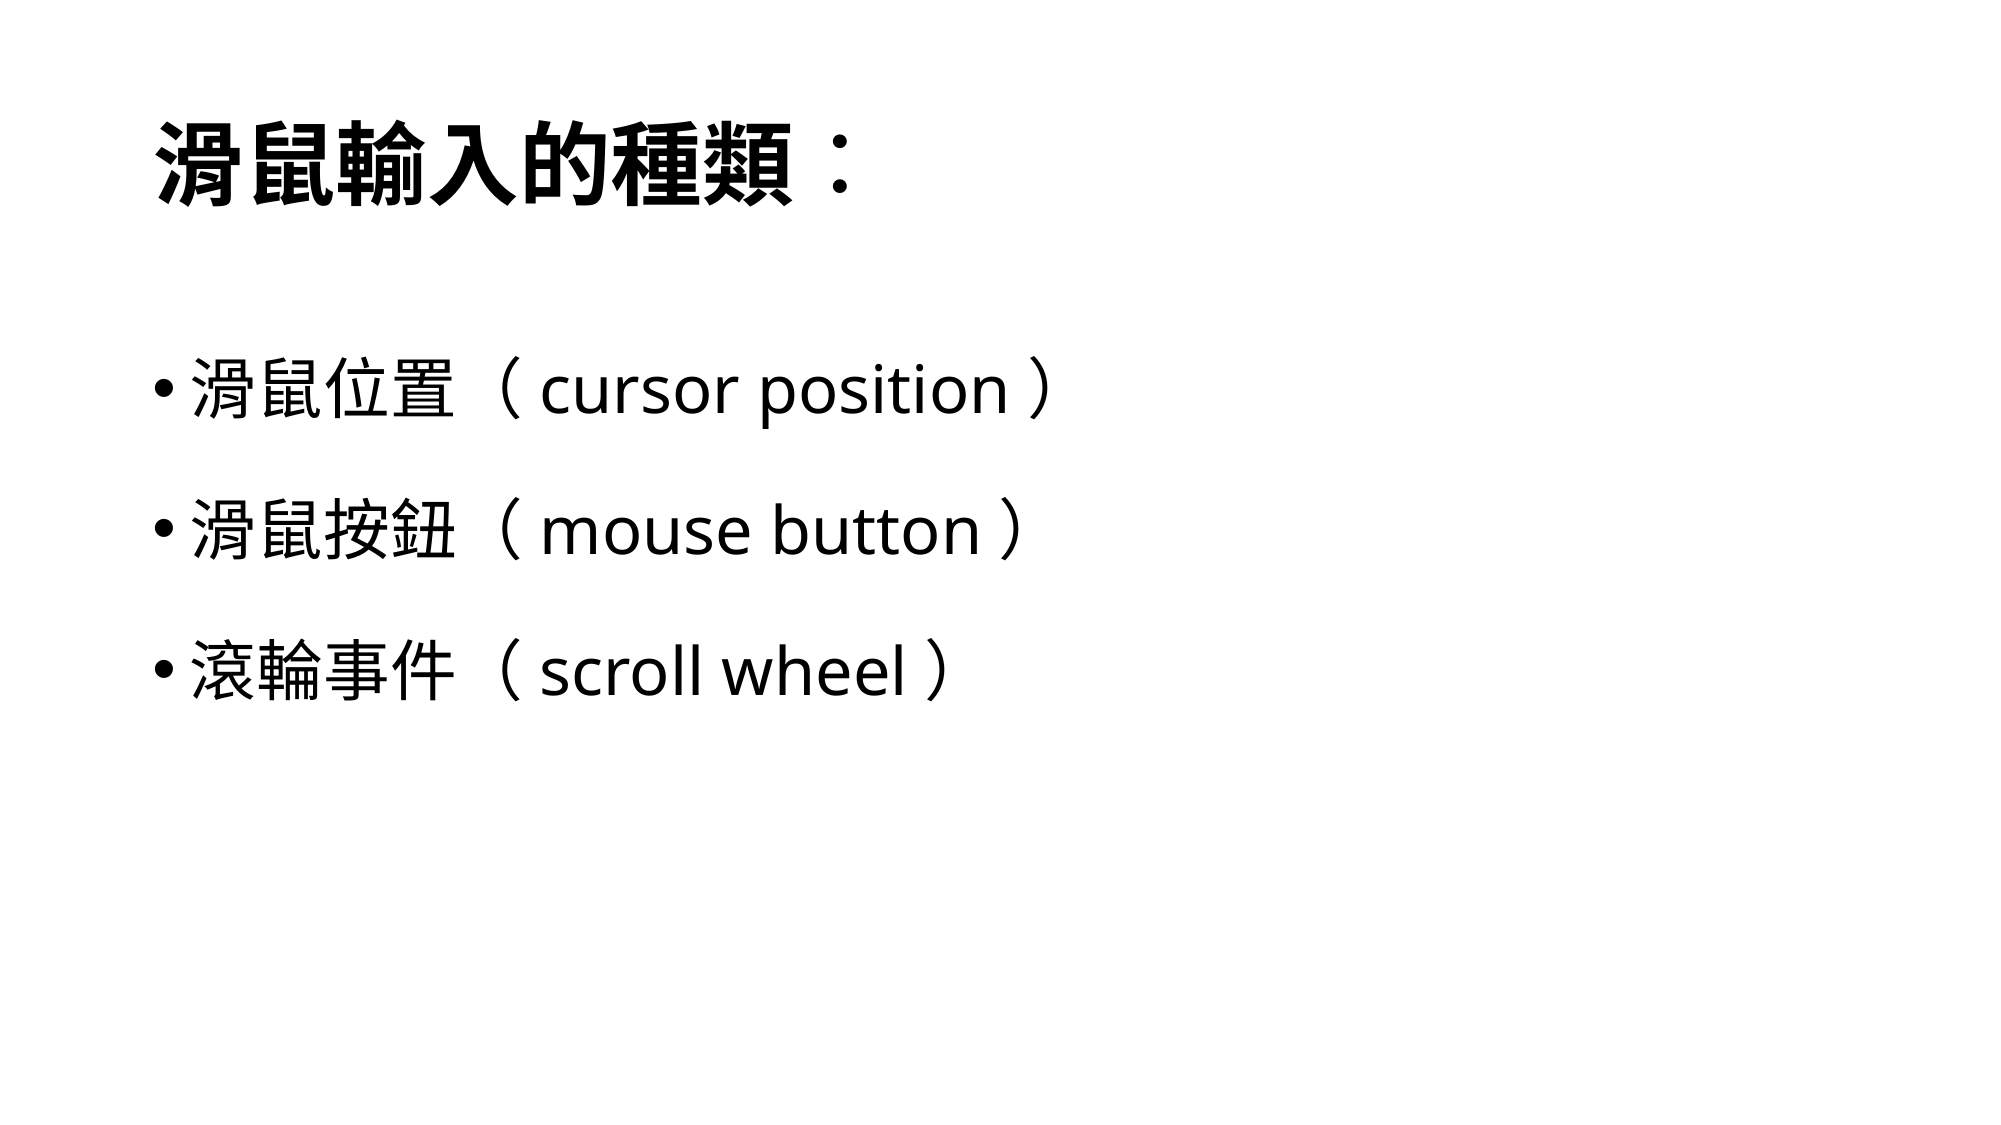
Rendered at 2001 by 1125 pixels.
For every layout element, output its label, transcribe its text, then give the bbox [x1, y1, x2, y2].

title 滑鼠輸入的種類： [137, 59, 1863, 278]
list 滑鼠位置（cursor position） 滑鼠按鈕（mouse button） 滾輪事件（scroll wheel） [137, 299, 1863, 1014]
